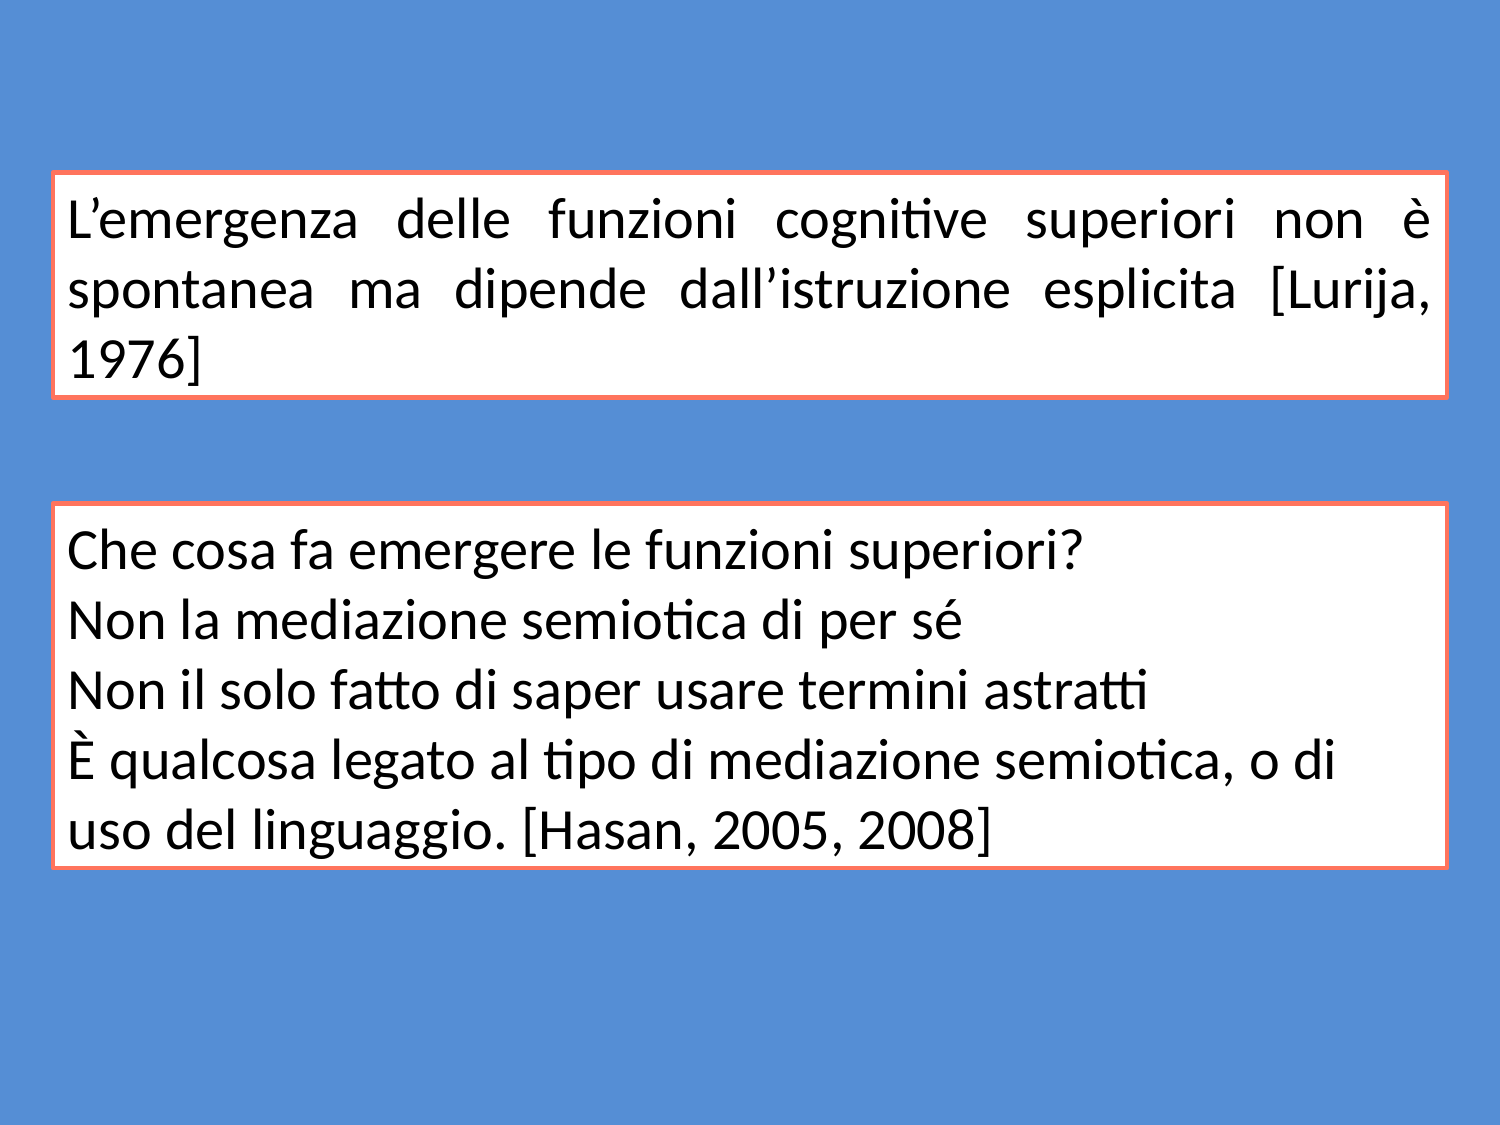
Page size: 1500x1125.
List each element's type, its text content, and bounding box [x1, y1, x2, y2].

text_box Che cosa fa emergere le funzioni superiori? Non la mediazione semiotica di per sé Non il solo fatto di saper usare termini astratti È qualcosa legato al tipo di mediazione semiotica, o di uso del linguaggio. [Hasan, 2005, 2008] [53, 503, 1447, 869]
text_box L’emergenza delle funzioni cognitive superiori non è spontanea ma dipende dall’istruzione esplicita [Lurija, 1976] [53, 172, 1447, 398]
